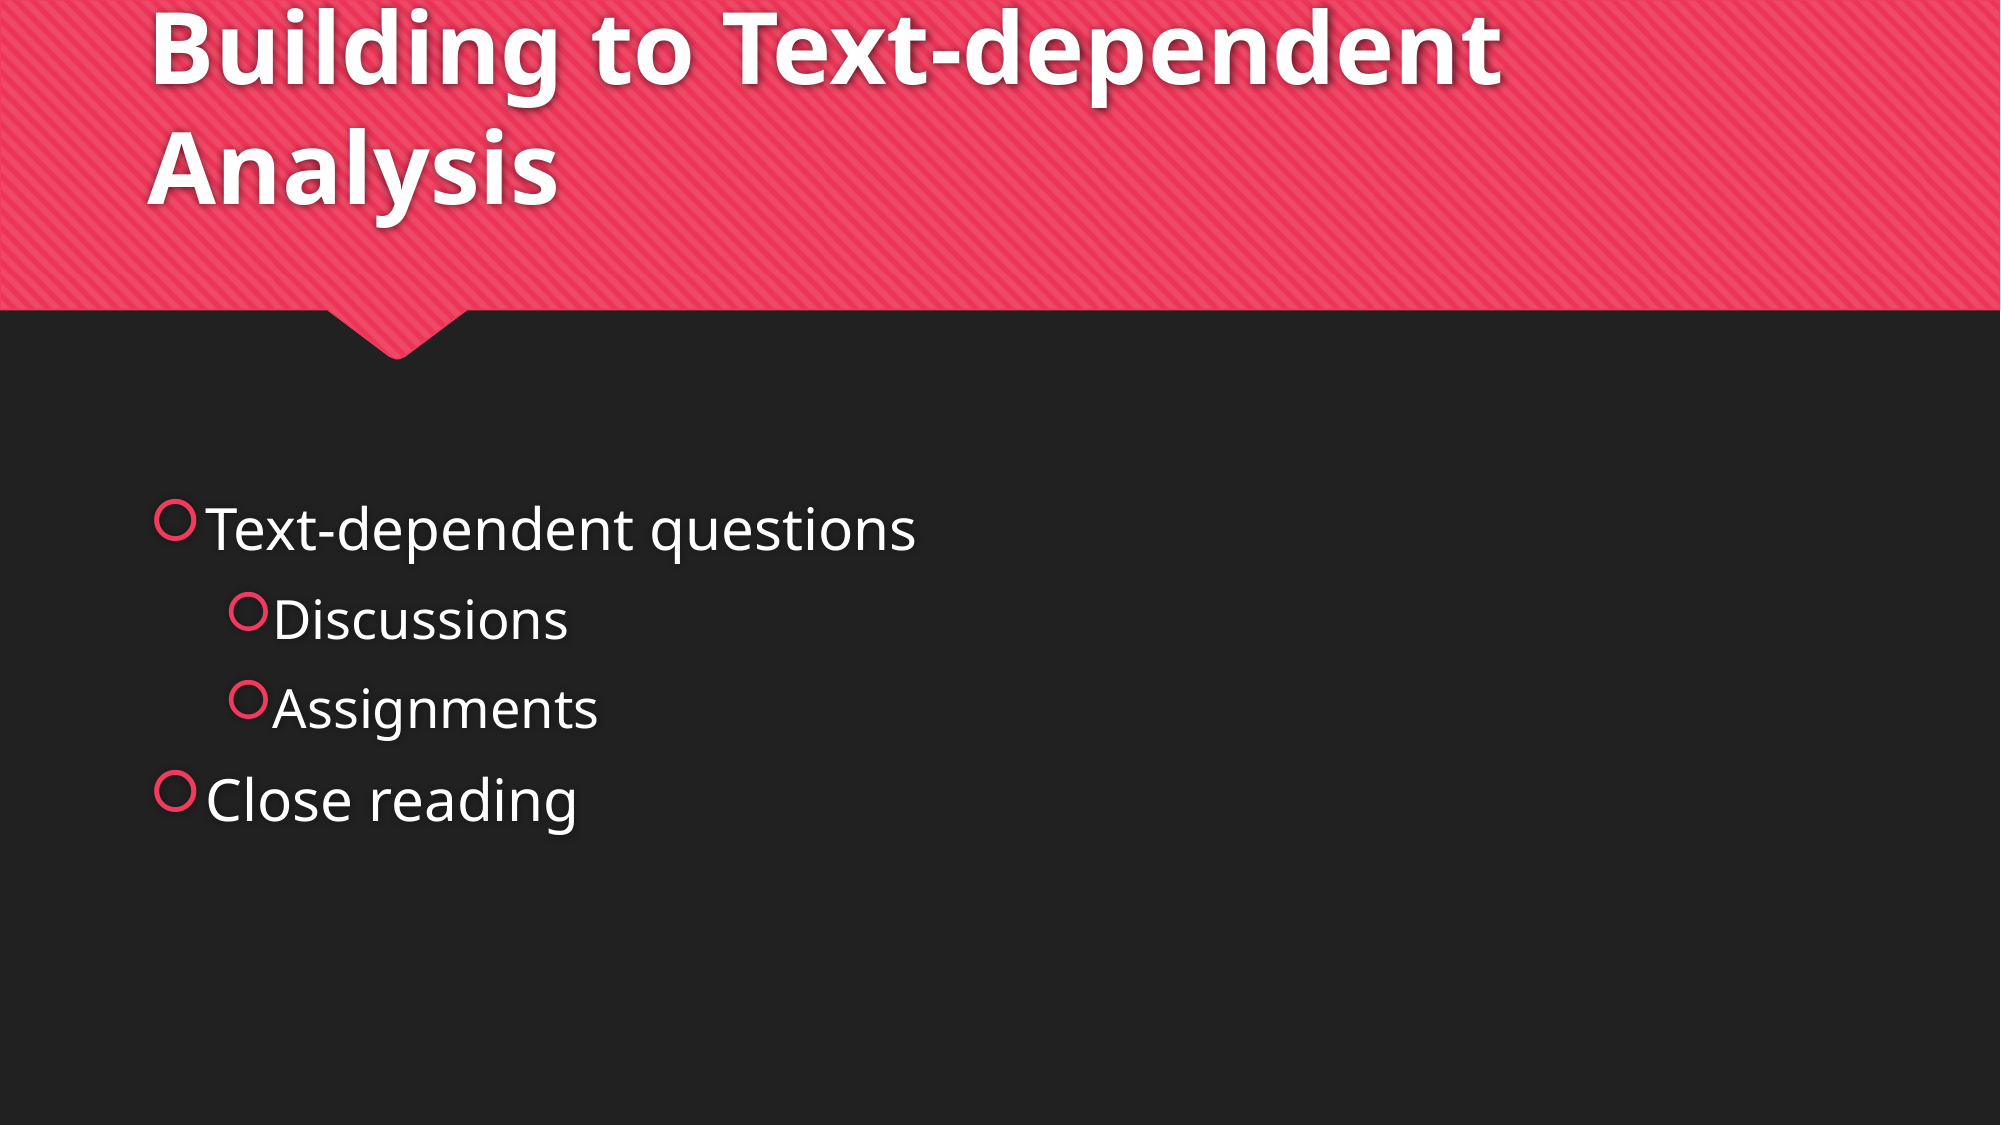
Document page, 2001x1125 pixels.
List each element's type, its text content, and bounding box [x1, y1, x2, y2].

list Text-dependent questions Discussions Assignments Close reading [134, 364, 1939, 962]
title Building to Text-dependent Analysis [132, 73, 1958, 233]
